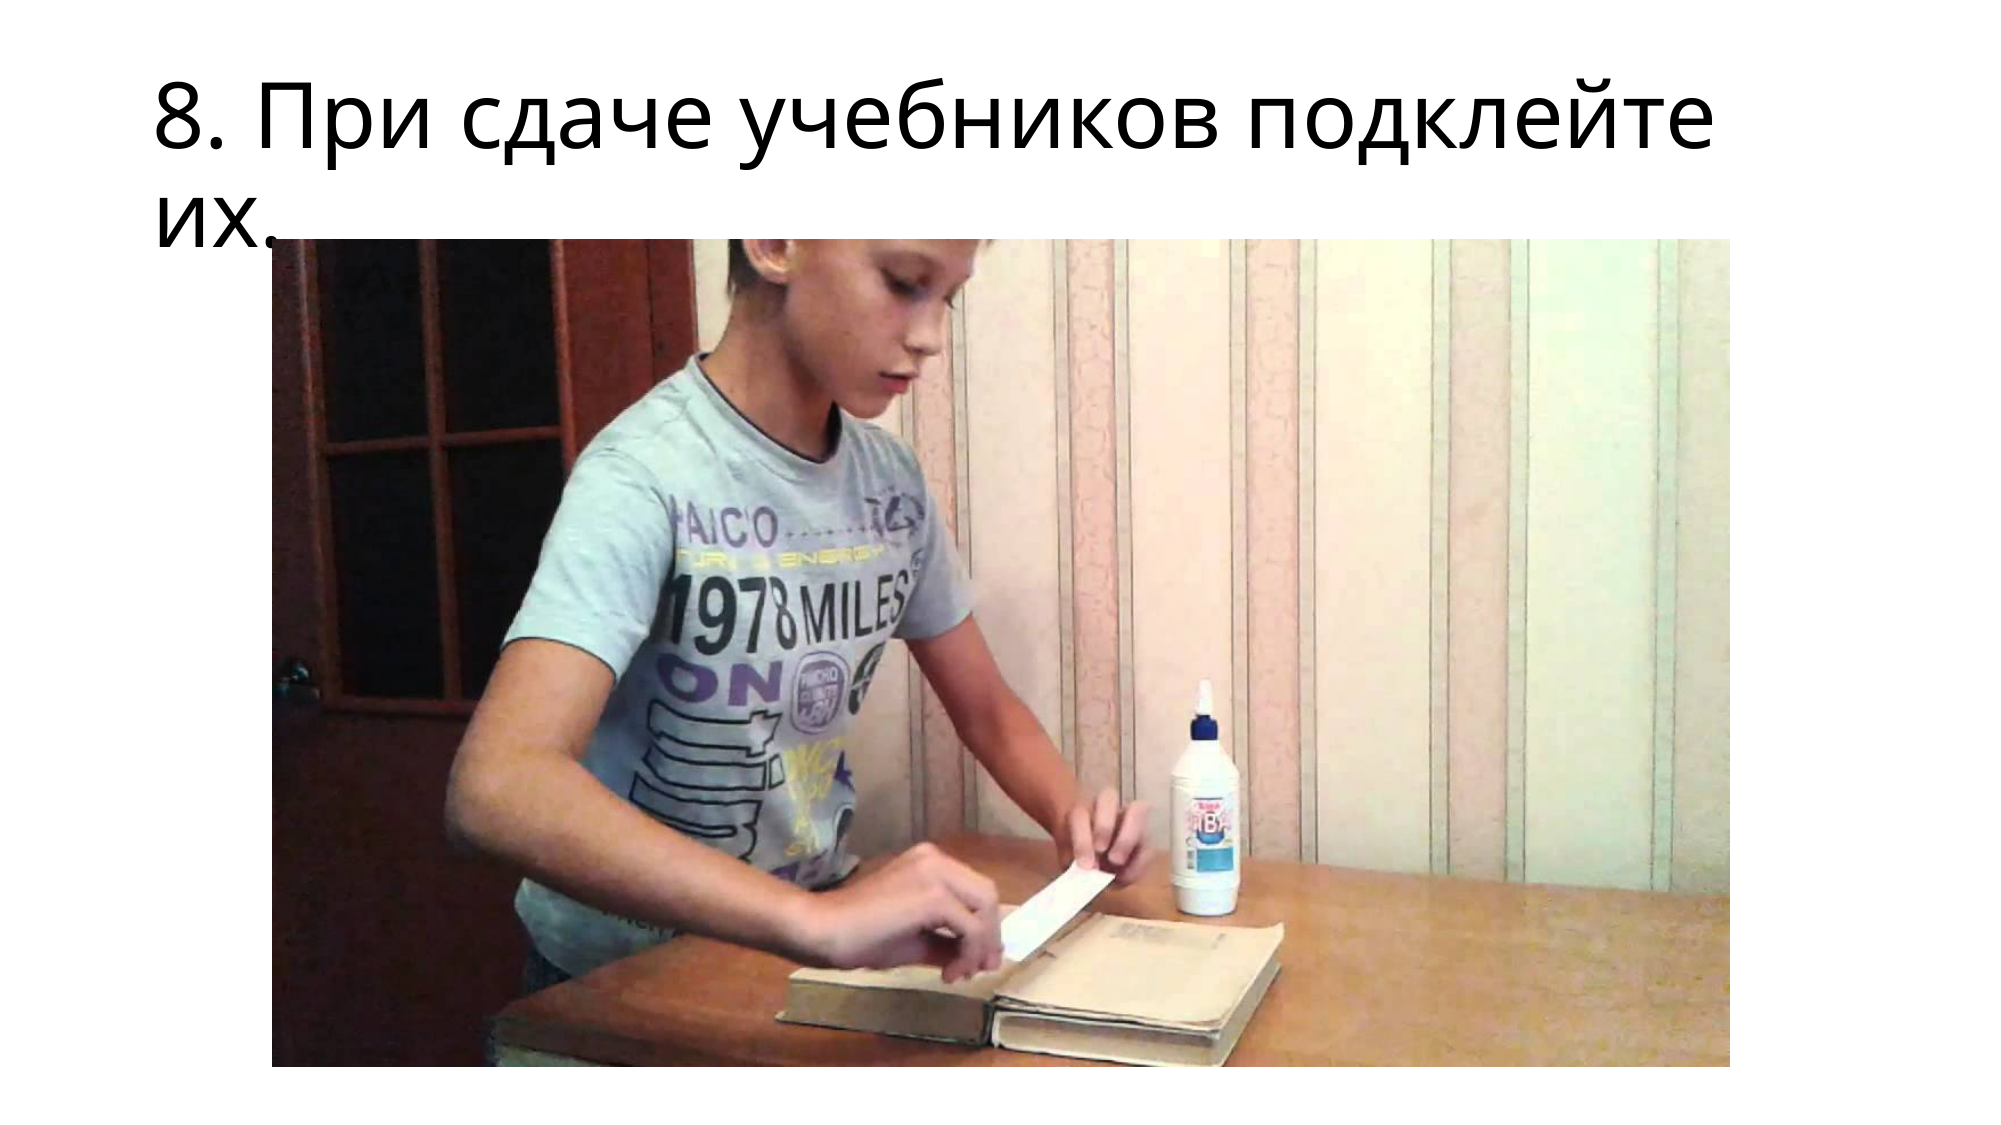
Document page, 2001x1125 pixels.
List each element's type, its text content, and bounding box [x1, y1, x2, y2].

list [272, 239, 1730, 1067]
title 8. При сдаче учебников подклейте их. [137, 59, 1863, 278]
